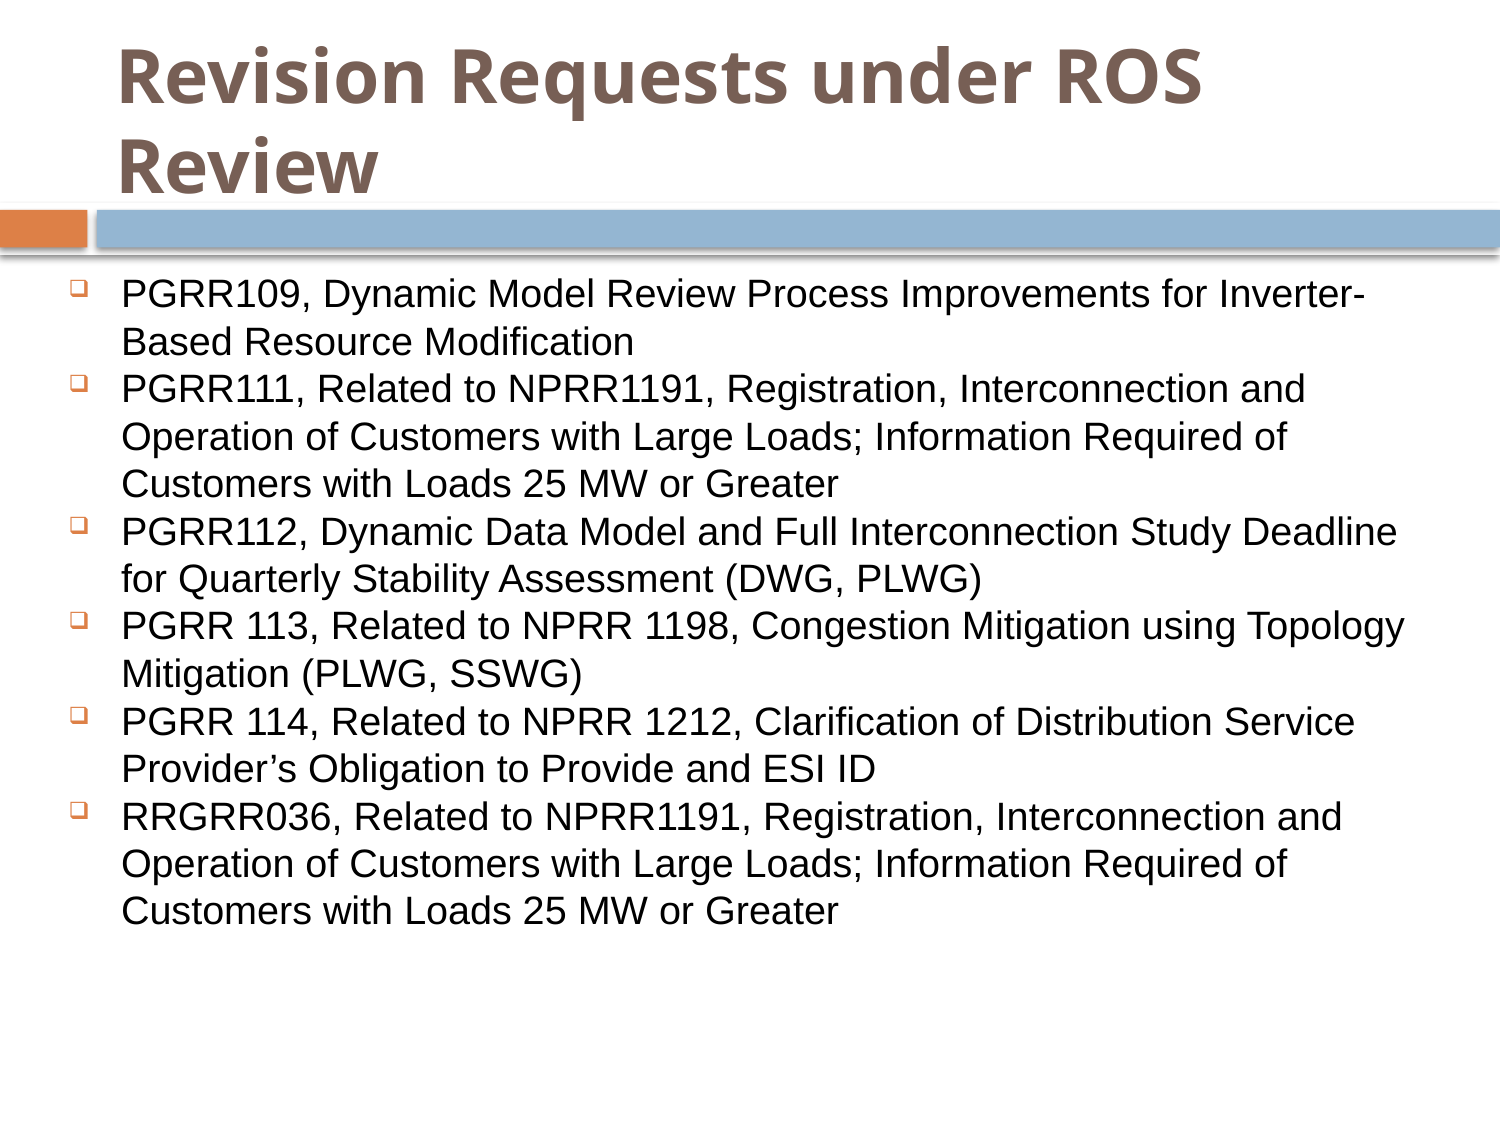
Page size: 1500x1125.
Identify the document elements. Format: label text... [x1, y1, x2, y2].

title Revision Requests under ROS Review [100, 37, 1439, 201]
list PGRR109, Dynamic Model Review Process Improvements for Inverter-Based Resource Modification PGRR111, Related to NPRR1191, Registration, Interconnection and Operation of Customers with Large Loads; Information Required of Customers with Loads 25 MW or Greater PGRR112, Dynamic Data Model and Full Interconnection Study Deadline for Quarterly Stability Assessment (DWG, PLWG) PGRR 113, Related to NPRR 1198, Congestion Mitigation using Topology Mitigation (PLWG, SSWG) PGRR 114, Related to NPRR 1212, Clarification of Distribution Service Provider’s Obligation to Provide and ESI ID RRGRR036, Related to NPRR1191, Registration, Interconnection and Operation of Customers with Large Loads; Information Required of Customers with Loads 25 MW or Greater [53, 260, 1457, 999]
